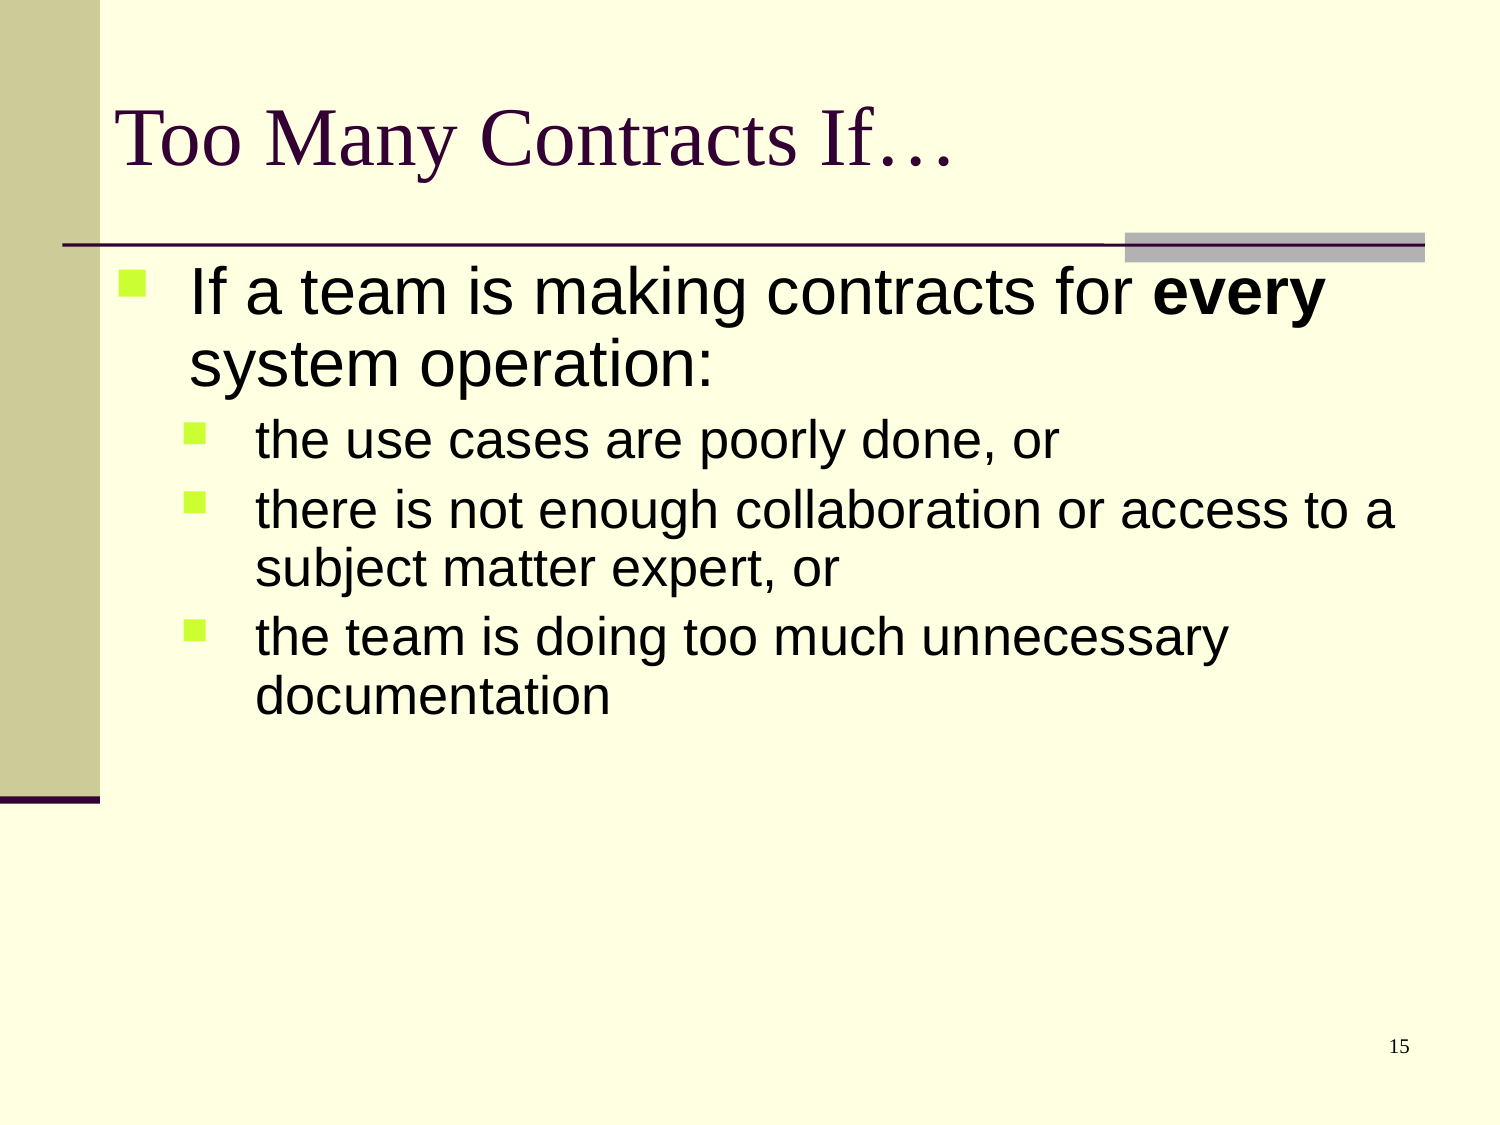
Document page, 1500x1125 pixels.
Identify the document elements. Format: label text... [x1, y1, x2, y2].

title Too Many Contracts If… [99, 24, 1299, 241]
list If a team is making contracts for every system operation: the use cases are poorly done, or there is not enough collaboration or access to a subject matter expert, or the team is doing too much unnecessary documentation [99, 249, 1451, 1013]
slide_number 15 [1112, 1024, 1426, 1101]
